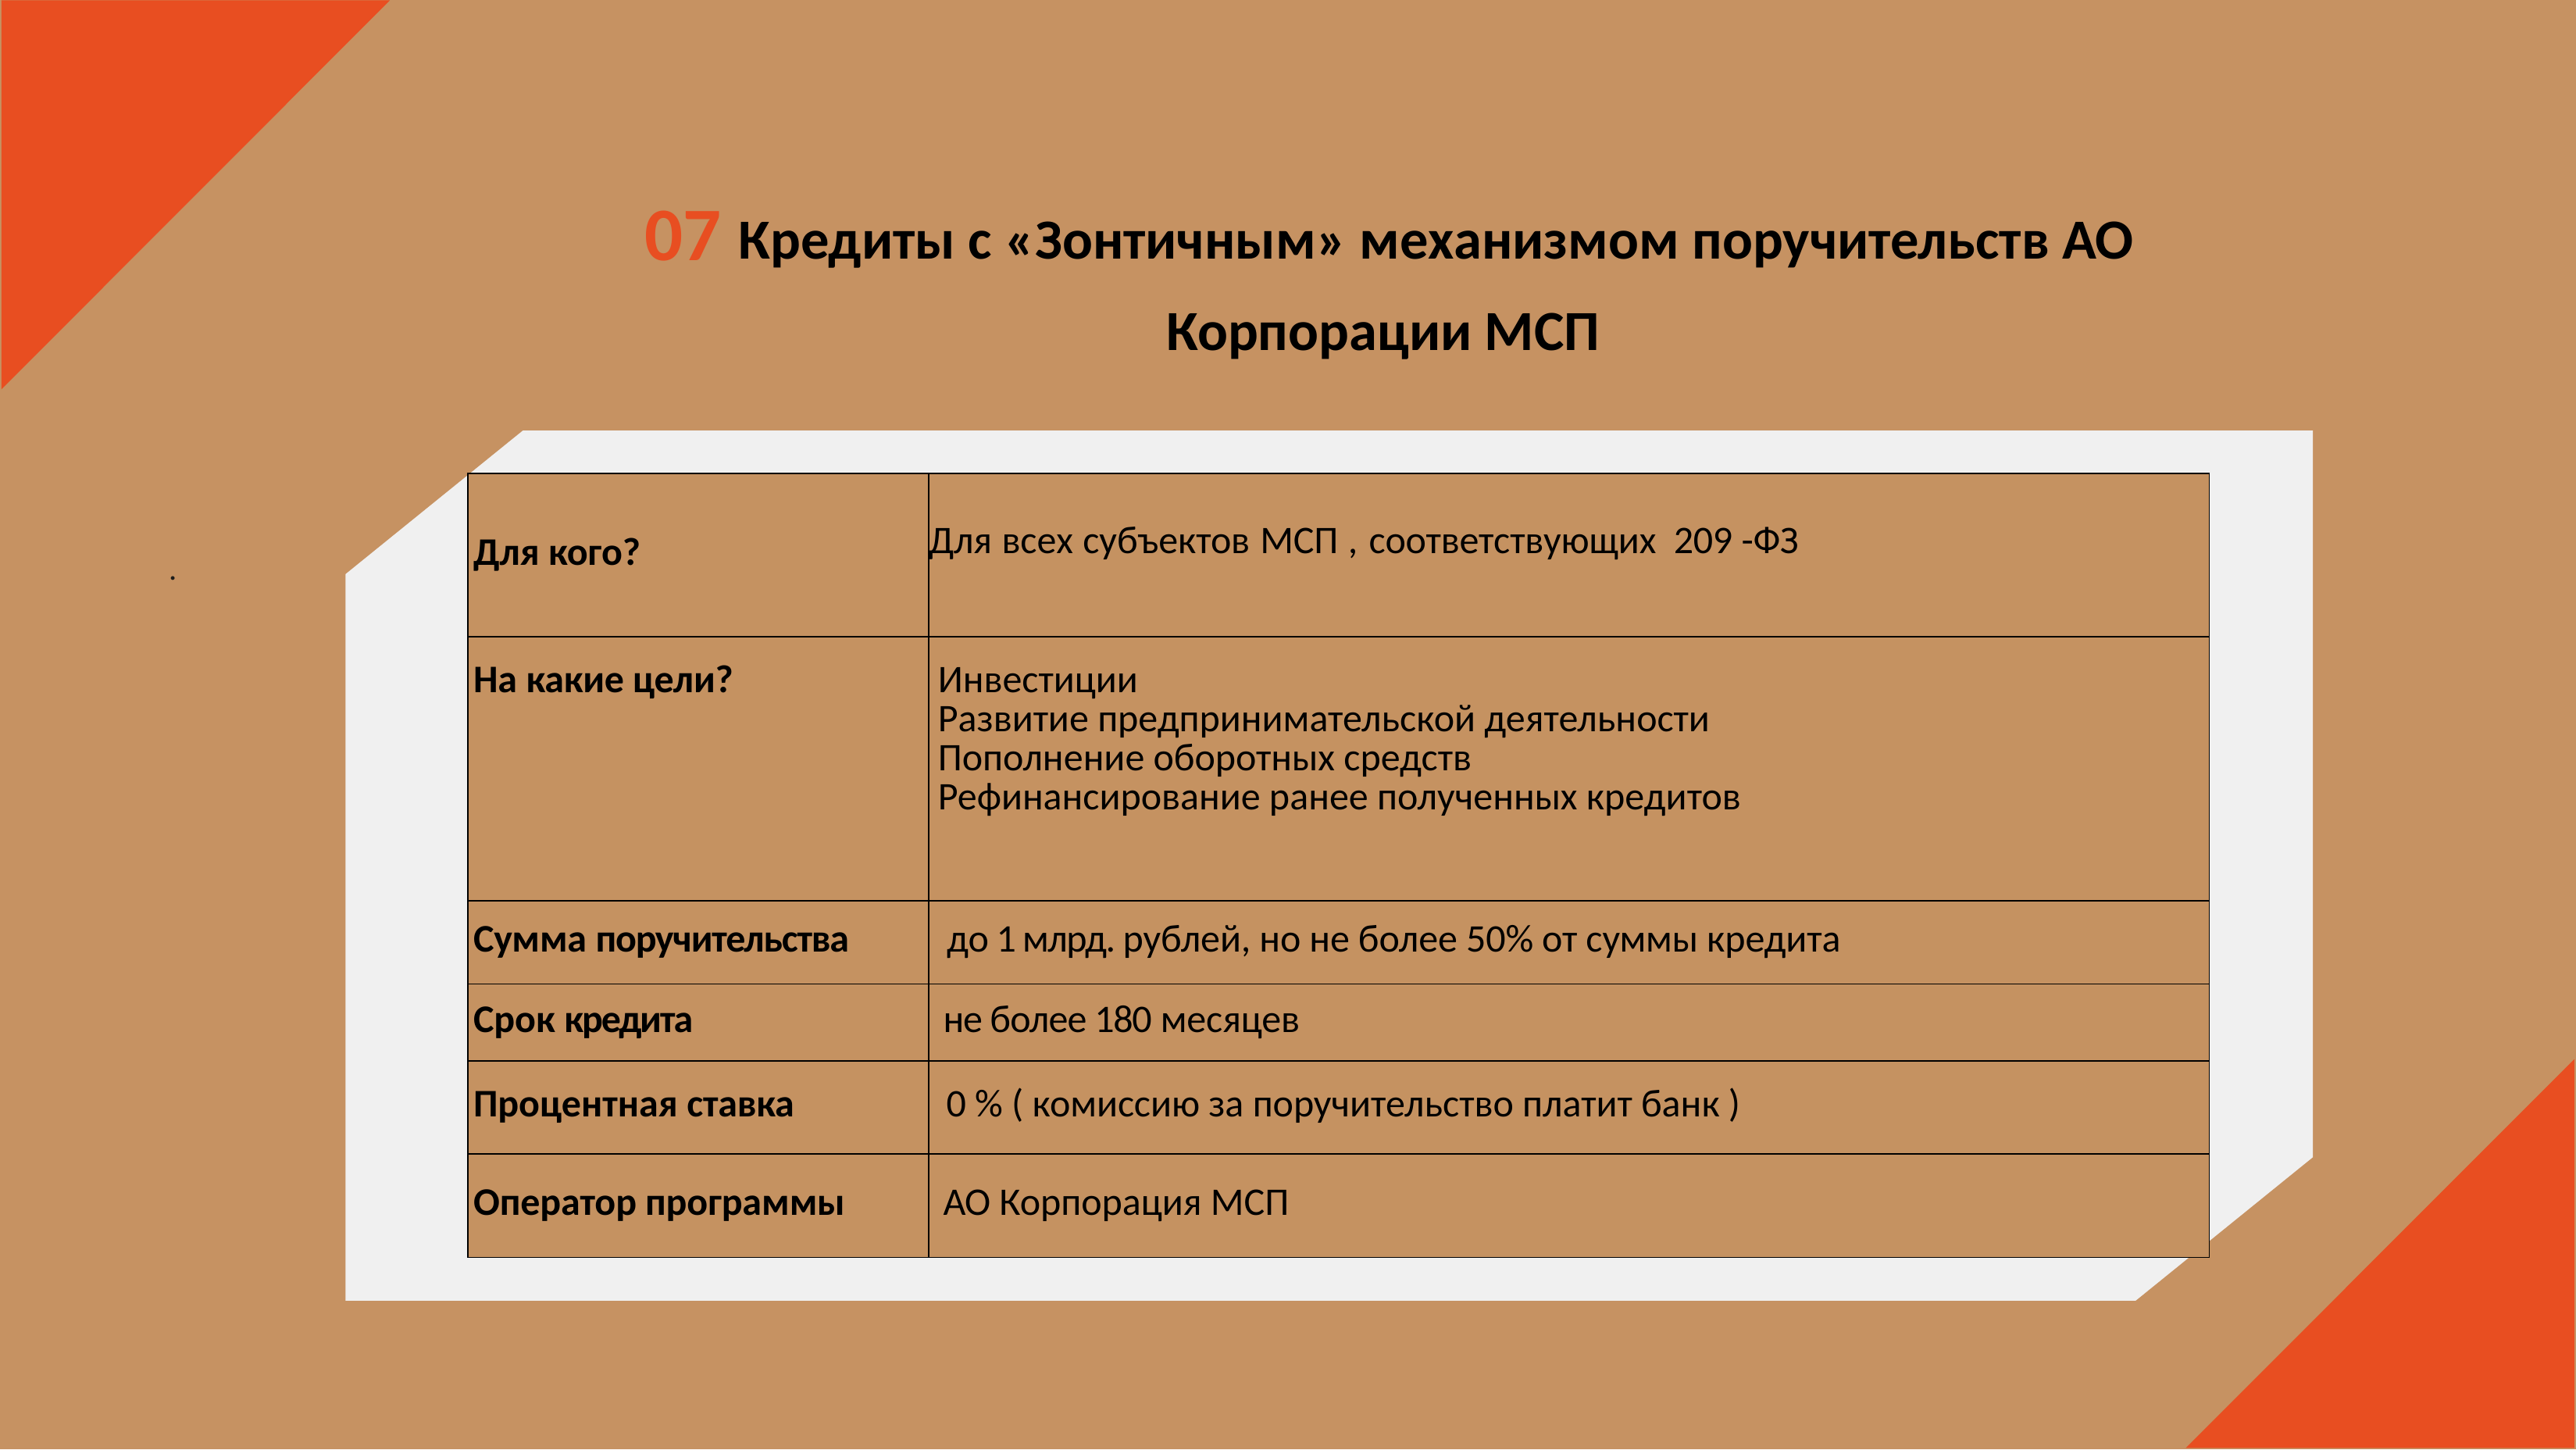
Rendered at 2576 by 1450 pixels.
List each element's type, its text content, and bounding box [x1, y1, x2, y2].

table_header Для всех субъектов МСП , соответствующих 209 -ФЗ [929, 474, 2209, 636]
text_box . [166, 546, 179, 587]
table_header Для кого? [469, 474, 928, 636]
table_cell Сумма поручительства [469, 902, 928, 984]
text_box [2185, 1059, 2574, 1448]
text_box [345, 475, 2189, 1301]
text_box 07 Кредиты с «Зонтичным» механизмом поручительств АО Корпорации МСП [536, 195, 2242, 366]
table_cell Оператор программы [469, 1155, 928, 1257]
table_cell Срок кредита [469, 984, 928, 1060]
table_cell АО Корпорация МСП [929, 1155, 2209, 1257]
text_box [1, 0, 391, 390]
table_cell до 1 млрд. рублей, но не более 50% от суммы кредита [929, 902, 2209, 984]
table_cell 0 % ( комиссию за поручительство платит банк ) [929, 1062, 2209, 1153]
table_cell Инвестиции Развитие предпринимательской деятельности Пополнение оборотных средств Рефинансирование ранее полученных кредитов [929, 638, 2209, 900]
table_cell Процентная ставка [469, 1062, 928, 1153]
table_cell не более 180 месяцев [929, 984, 2209, 1060]
table_cell На какие цели? [469, 638, 928, 900]
text_box [470, 430, 2314, 1241]
